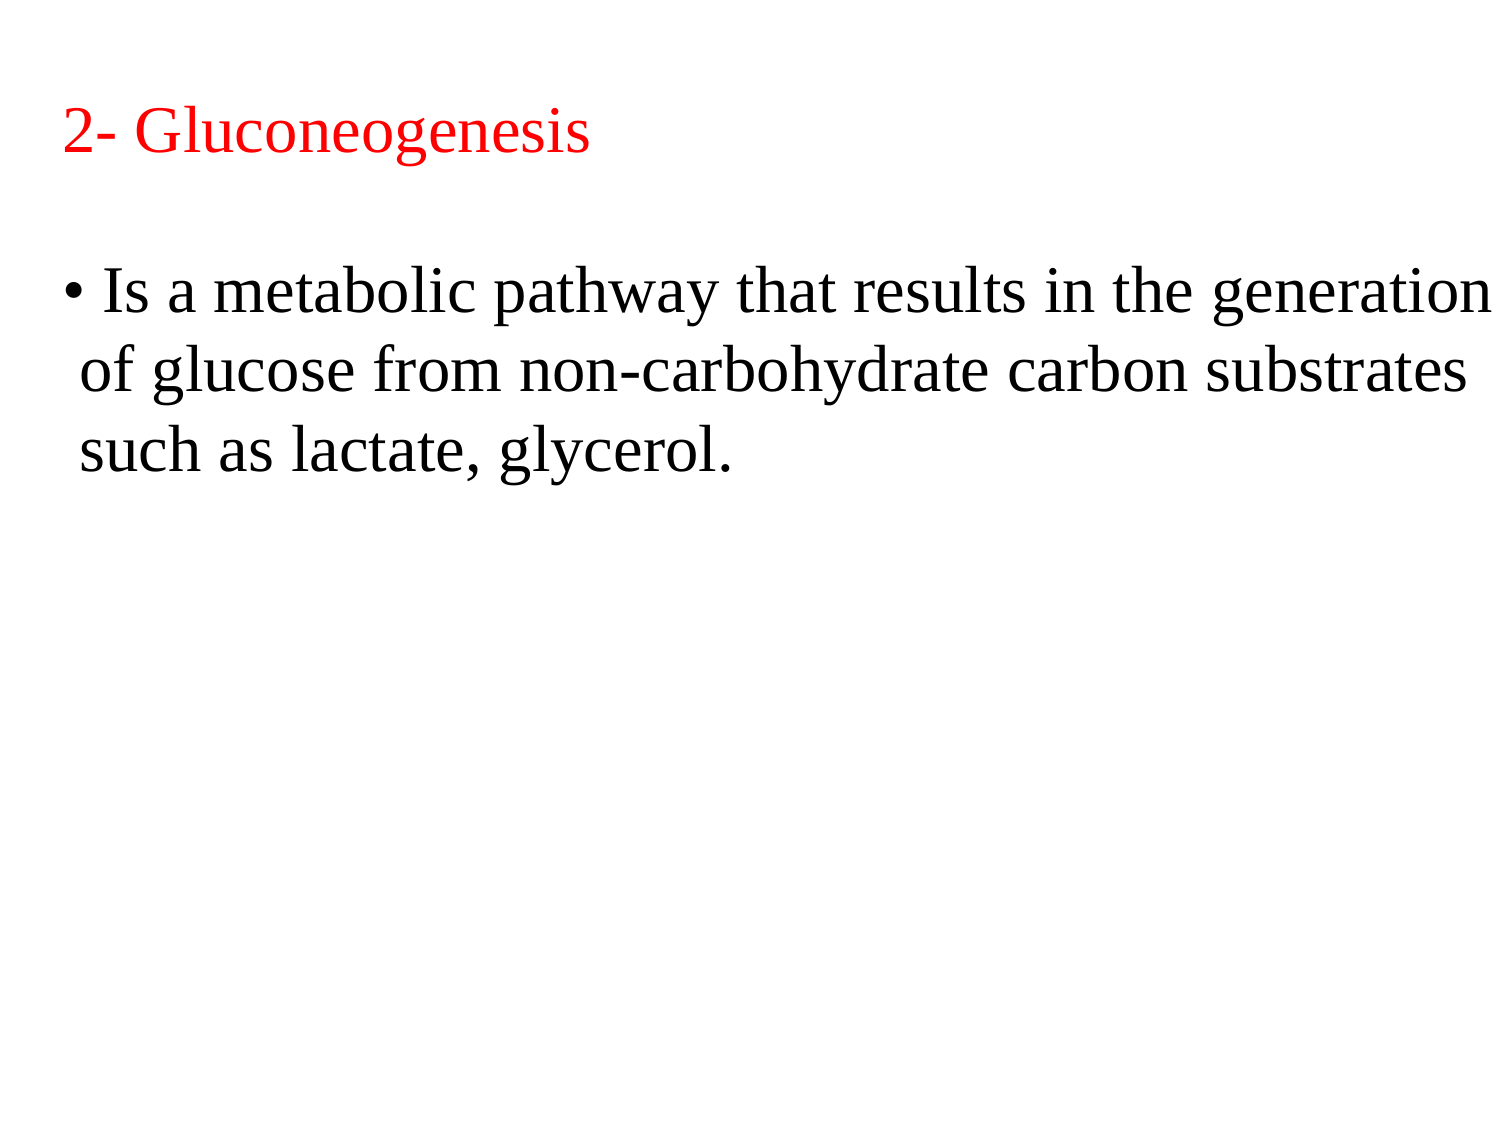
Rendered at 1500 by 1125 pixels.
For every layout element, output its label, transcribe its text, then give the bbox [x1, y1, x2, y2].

text_box 2- Gluconeogenesis • Is a metabolic pathway that results in the generation of glucose from non-carbohydrate carbon substrates such as lactate, glycerol. [47, 78, 1500, 493]
